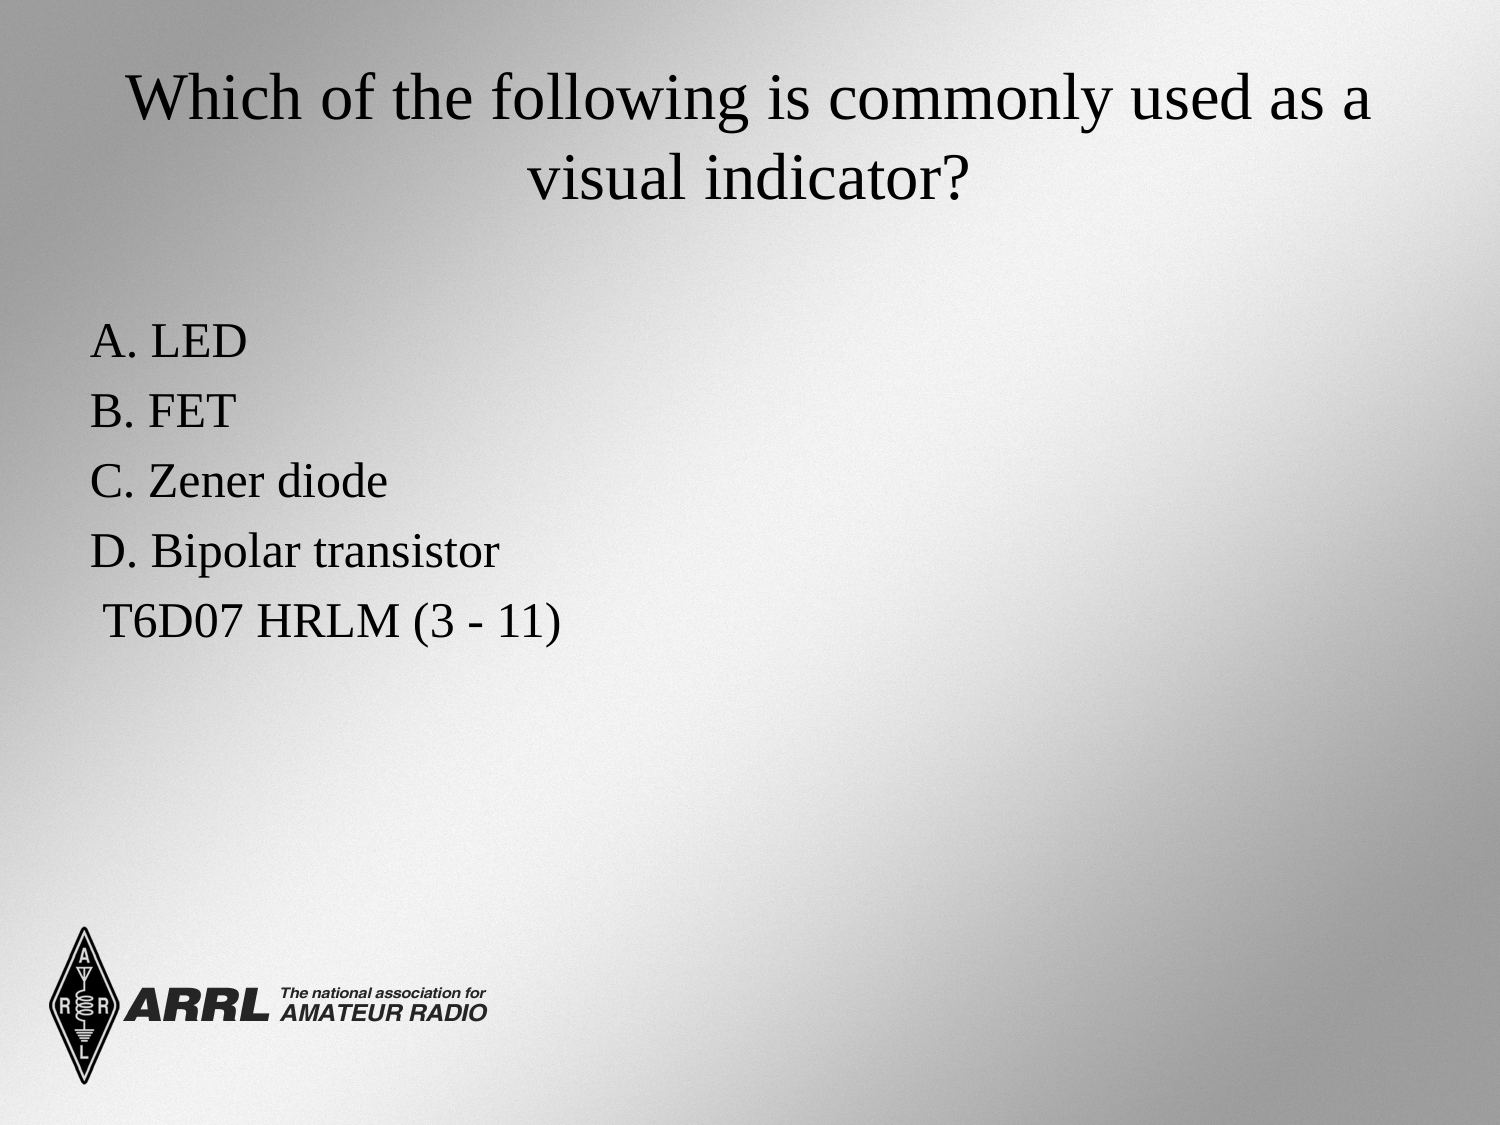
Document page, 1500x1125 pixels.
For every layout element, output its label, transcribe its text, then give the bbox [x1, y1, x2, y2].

title Which of the following is commonly used as a visual indicator? [75, 45, 1425, 233]
list A. LED B. FET C. Zener diode D. Bipolar transistor T6D07 HRLM (3 - 11) [75, 299, 1425, 1005]
picture [0, 0, 1500, 1125]
